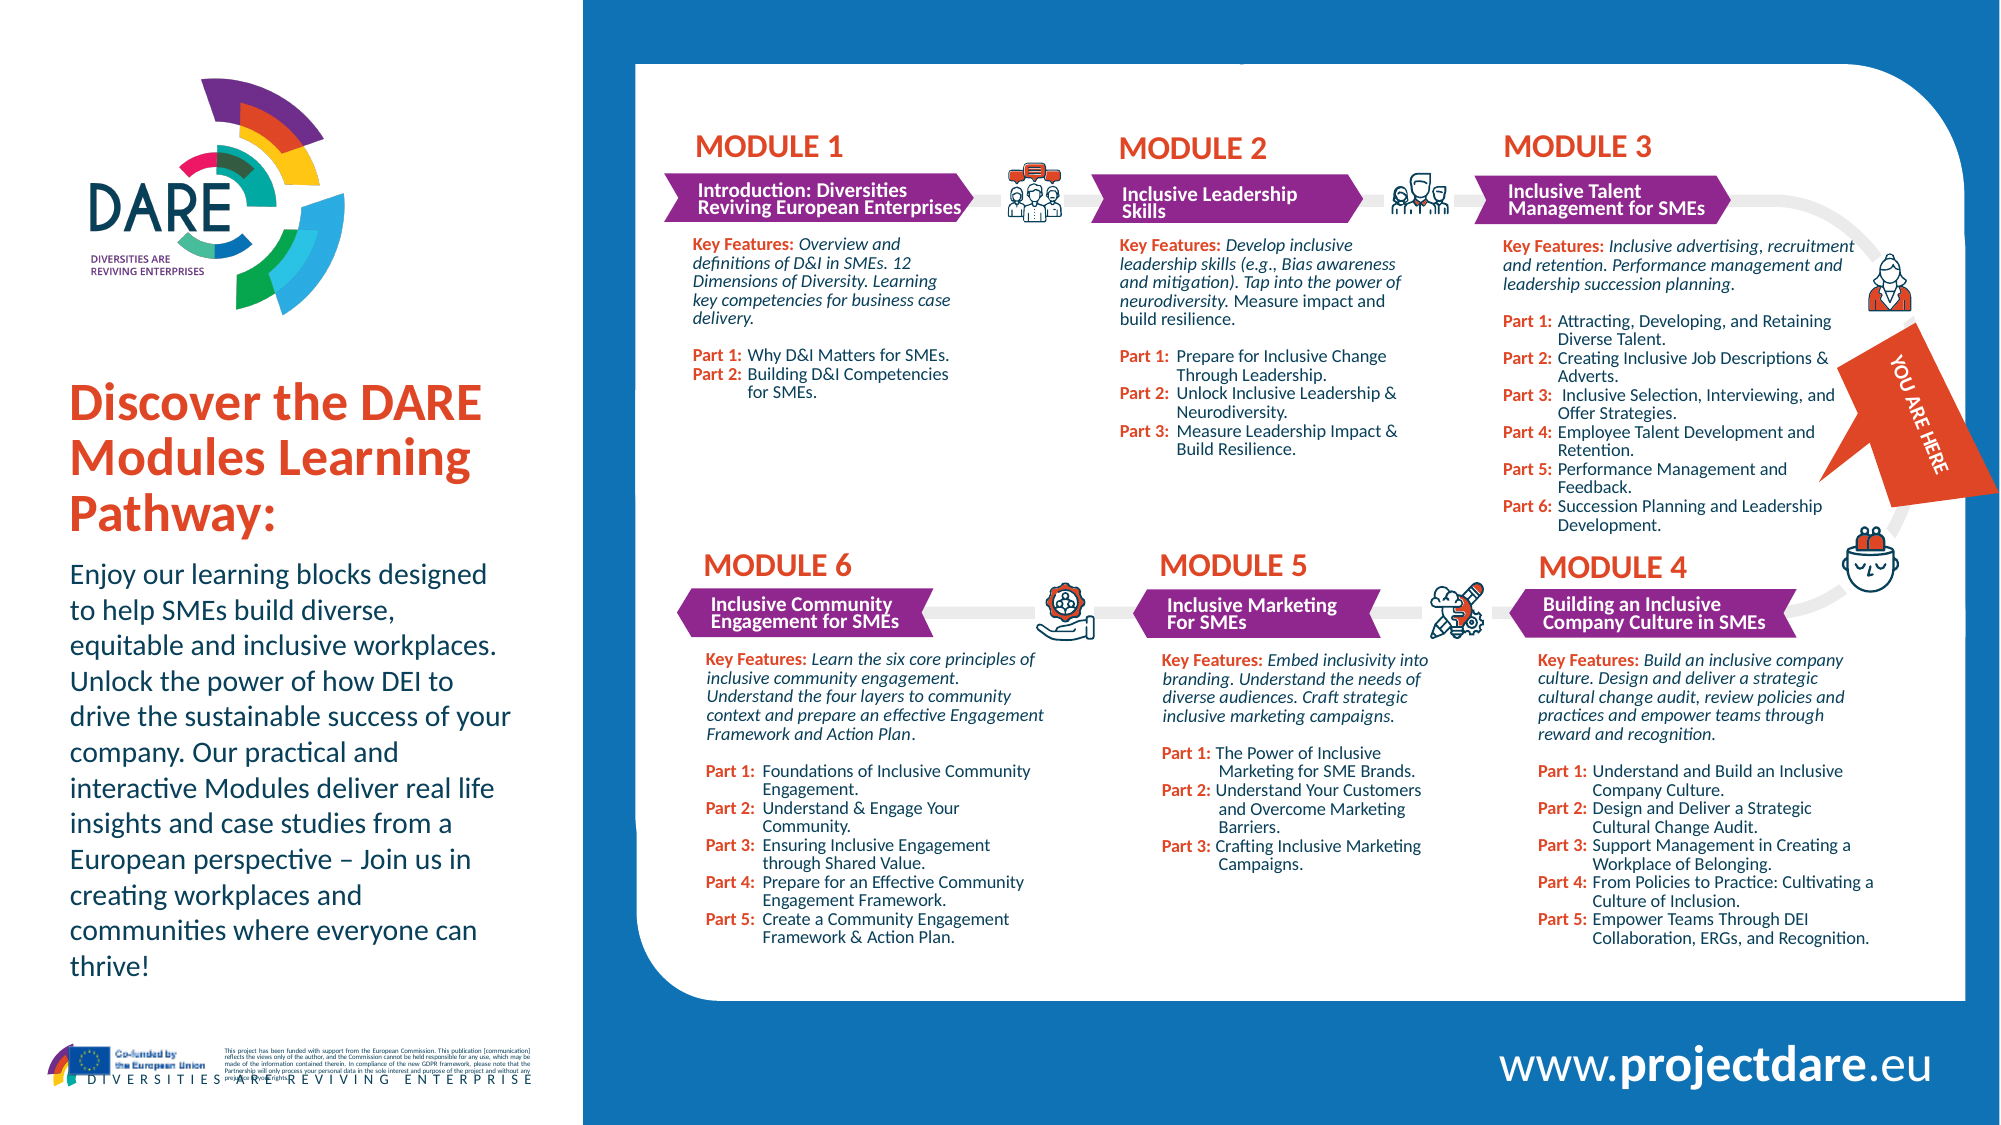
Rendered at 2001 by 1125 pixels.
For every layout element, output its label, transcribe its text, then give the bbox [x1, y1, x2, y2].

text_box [1474, 117, 1879, 568]
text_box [1792, 355, 1985, 519]
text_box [1007, 162, 1062, 223]
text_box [1430, 582, 1484, 640]
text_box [635, 64, 1966, 1001]
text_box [1841, 526, 1900, 593]
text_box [1132, 535, 1453, 925]
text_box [676, 535, 1065, 1000]
text_box www.projectdare.eu [1465, 1022, 1948, 1099]
text_box Discover the DARE Modules Learning Pathway: Enjoy our learning blocks designed to help SMEs build diverse, equitable and inclusive workplaces. Unlock the power of how DEI to drive the sustainable success of your company. Our practical and interactive Modules deliver real life insights and case studies from a European perspective – Join us in creating workplaces and communities where everyone can thrive! [55, 368, 528, 1055]
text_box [1391, 172, 1449, 215]
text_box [1509, 568, 1890, 982]
picture [0, 40, 430, 365]
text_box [1036, 582, 1095, 642]
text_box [67, 1040, 547, 1088]
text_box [664, 116, 979, 433]
text_box [582, 0, 2000, 1125]
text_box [1091, 118, 1422, 491]
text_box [1868, 253, 1912, 312]
